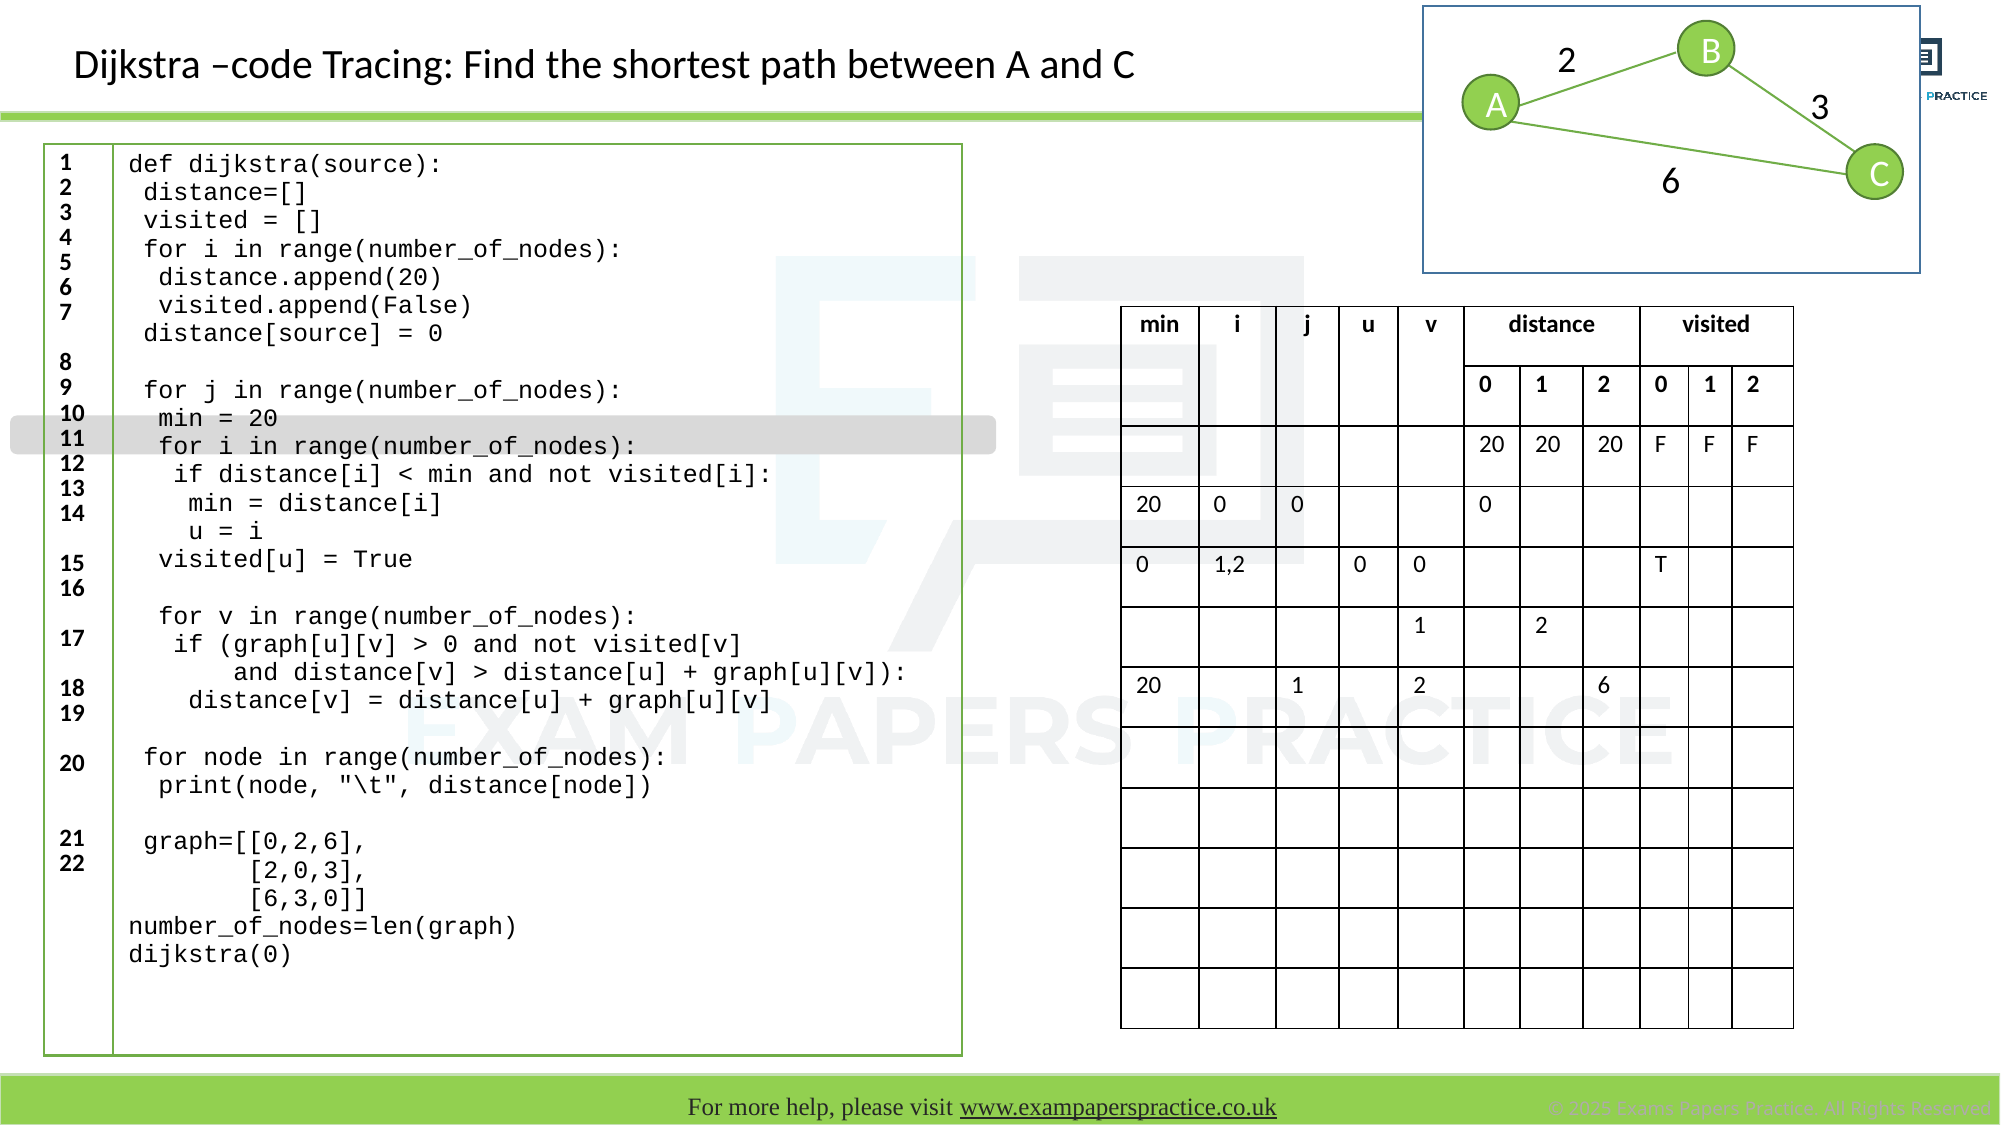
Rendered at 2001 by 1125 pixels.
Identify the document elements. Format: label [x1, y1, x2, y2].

table_header [1277, 307, 1338, 425]
table_cell [1399, 487, 1463, 546]
table_cell [1641, 849, 1688, 907]
table_cell [1340, 789, 1397, 847]
table_cell [1641, 427, 1688, 486]
table_cell [1277, 668, 1338, 726]
table_cell [1122, 909, 1198, 967]
table_header [114, 145, 961, 1054]
table_cell [1340, 608, 1397, 666]
table_cell [1200, 789, 1275, 847]
table_cell [1584, 548, 1639, 606]
table_cell [1399, 728, 1463, 787]
table_cell [1200, 548, 1275, 606]
table_cell [1521, 849, 1582, 907]
text_box [10, 415, 43, 455]
table_header [1641, 307, 1793, 365]
table_cell [1584, 728, 1639, 787]
table_cell [1641, 367, 1688, 425]
table_cell [1689, 909, 1731, 967]
table_cell [1277, 789, 1338, 847]
table_cell [1584, 487, 1639, 546]
table_cell [1277, 849, 1338, 907]
table_cell [1733, 487, 1793, 546]
table_cell [1641, 969, 1688, 1028]
table_cell [1689, 969, 1731, 1028]
table_cell [1521, 608, 1582, 666]
table_cell [1122, 548, 1198, 606]
table_cell [1521, 427, 1582, 486]
table_cell [1465, 969, 1519, 1028]
table_cell [1584, 909, 1639, 967]
table_cell [1689, 487, 1731, 546]
table_cell [1521, 668, 1582, 726]
table_cell [1277, 548, 1338, 606]
table_cell [1465, 427, 1519, 486]
table_cell [1733, 728, 1793, 787]
table_cell [1733, 608, 1793, 666]
table_cell [1340, 849, 1397, 907]
table_cell [1200, 728, 1275, 787]
table_cell [1689, 548, 1731, 606]
table_cell [1689, 367, 1731, 425]
table_cell [1521, 789, 1582, 847]
table_cell [1340, 427, 1397, 486]
table_cell [1641, 728, 1688, 787]
table_header [1340, 307, 1397, 425]
table_cell [1521, 909, 1582, 967]
table_cell [1277, 427, 1338, 486]
table_cell [1200, 969, 1275, 1028]
table_header [45, 145, 112, 1054]
table_cell [1465, 487, 1519, 546]
table_cell [1584, 789, 1639, 847]
text_box [58, 29, 1152, 94]
table_cell [1122, 849, 1198, 907]
table_cell [1277, 969, 1338, 1028]
table_cell [1584, 367, 1639, 425]
table_cell [1122, 728, 1198, 787]
table_cell [1689, 608, 1731, 666]
table_cell [1689, 427, 1731, 486]
table_header [1122, 307, 1198, 425]
table_cell [1641, 909, 1688, 967]
table_cell [1465, 548, 1519, 606]
table_cell [1399, 969, 1463, 1028]
table_cell [1200, 487, 1275, 546]
table_cell [1521, 487, 1582, 546]
table_cell [1200, 849, 1275, 907]
table_cell [1399, 789, 1463, 847]
table_cell [1122, 487, 1198, 546]
table_cell [1340, 728, 1397, 787]
table_cell [1340, 668, 1397, 726]
table_cell [1641, 487, 1688, 546]
table_header [1399, 307, 1463, 425]
table_cell [1521, 548, 1582, 606]
table_cell [1465, 608, 1519, 666]
table_cell [1689, 668, 1731, 726]
table_cell [1399, 668, 1463, 726]
table_cell [1200, 668, 1275, 726]
table_cell [1521, 728, 1582, 787]
table_cell [1399, 909, 1463, 967]
table_cell [1465, 909, 1519, 967]
text_box [963, 415, 997, 455]
table_cell [1122, 668, 1198, 726]
table_cell [1277, 608, 1338, 666]
table_cell [1200, 608, 1275, 666]
table_cell [1399, 608, 1463, 666]
table_cell [1584, 427, 1639, 486]
table_cell [1277, 909, 1338, 967]
table_cell [1465, 367, 1519, 425]
table_header [1465, 307, 1639, 365]
table_cell [1641, 608, 1688, 666]
table_cell [1689, 849, 1731, 907]
table_cell [1340, 487, 1397, 546]
table_cell [1122, 969, 1198, 1028]
table_header [1200, 307, 1275, 425]
table_cell [1733, 789, 1793, 847]
table_cell [1689, 728, 1731, 787]
table_cell [1200, 427, 1275, 486]
table_cell [1733, 668, 1793, 726]
table_cell [1200, 909, 1275, 967]
table_cell [1733, 909, 1793, 967]
table_cell [1465, 849, 1519, 907]
table_cell [1122, 789, 1198, 847]
table_cell [1465, 728, 1519, 787]
table_cell [1733, 427, 1793, 486]
table_cell [1521, 367, 1582, 425]
table_cell [1340, 969, 1397, 1028]
table_cell [1641, 789, 1688, 847]
table_cell [1399, 849, 1463, 907]
table_cell [1733, 969, 1793, 1028]
table_cell [1641, 668, 1688, 726]
table_cell [1689, 789, 1731, 847]
table_cell [1733, 849, 1793, 907]
table_cell [1521, 969, 1582, 1028]
table_cell [1465, 789, 1519, 847]
table_cell [1584, 668, 1639, 726]
table_cell [1584, 608, 1639, 666]
table_cell [1399, 548, 1463, 606]
table_cell [1641, 548, 1688, 606]
table_cell [1584, 849, 1639, 907]
table_cell [1122, 608, 1198, 666]
text_box [1422, 5, 1921, 274]
table_cell [1399, 427, 1463, 486]
table_cell [1277, 728, 1338, 787]
table_cell [1733, 367, 1793, 425]
table_cell [1584, 969, 1639, 1028]
table_cell [1122, 427, 1198, 486]
table_cell [1465, 668, 1519, 726]
table_cell [1340, 909, 1397, 967]
table_cell [1277, 487, 1338, 546]
table_cell [1733, 548, 1793, 606]
table_cell [1340, 548, 1397, 606]
